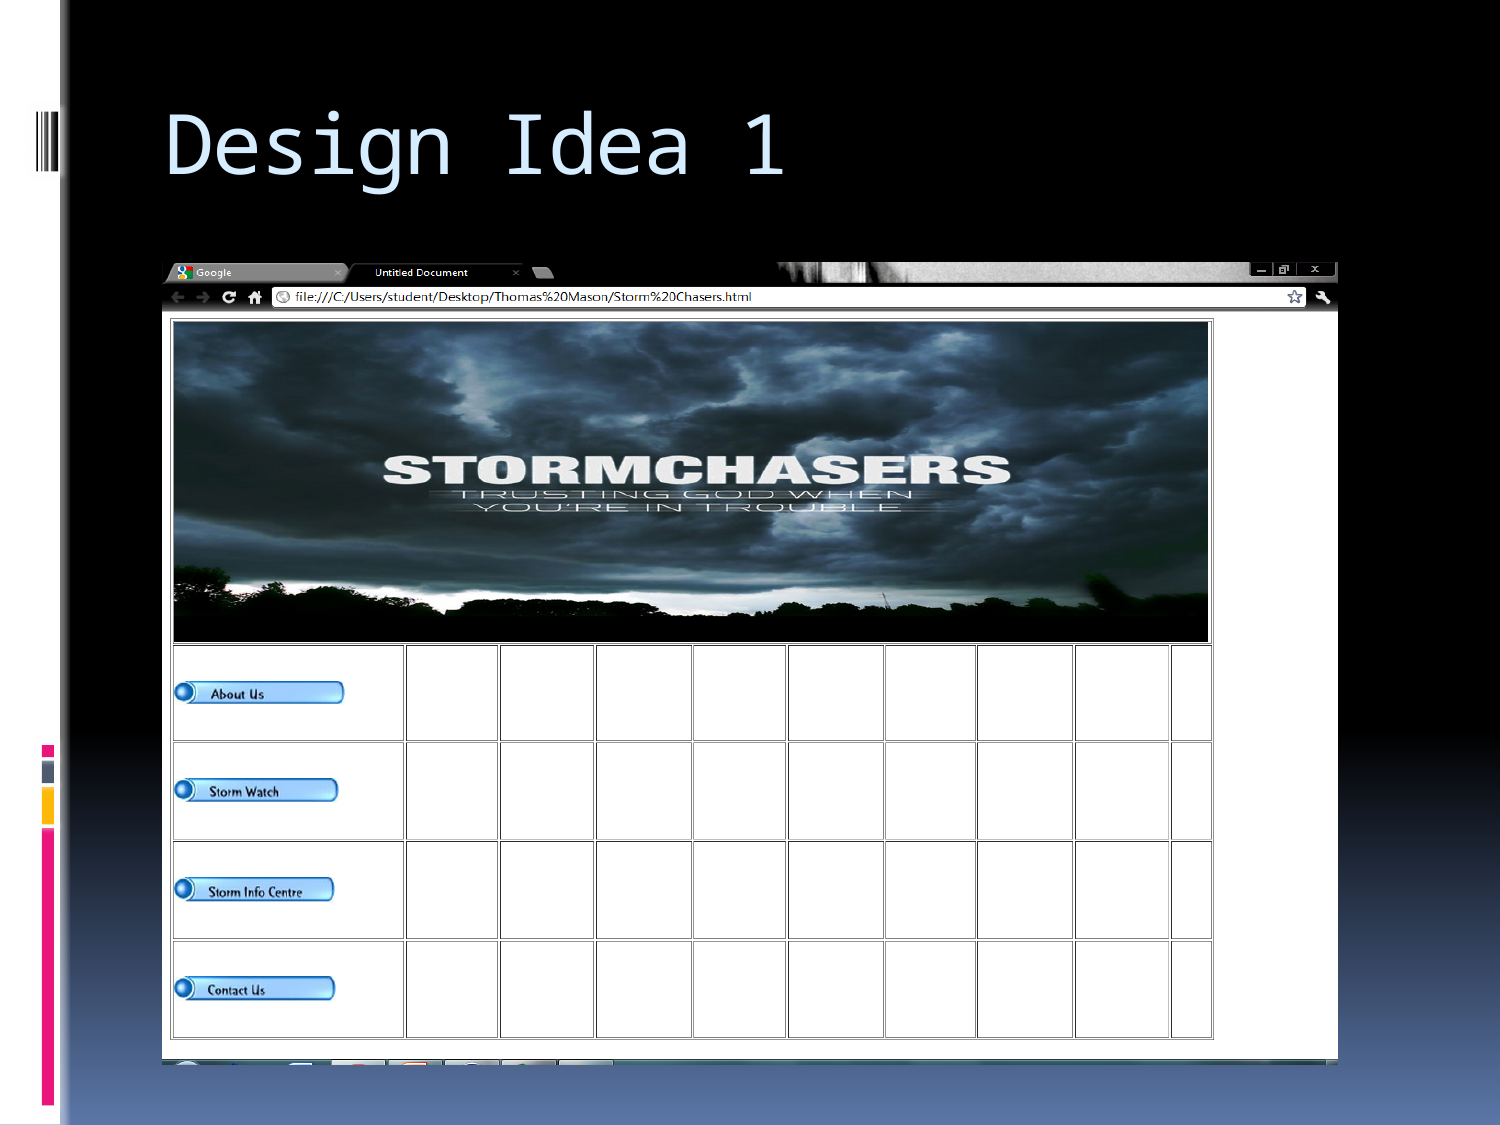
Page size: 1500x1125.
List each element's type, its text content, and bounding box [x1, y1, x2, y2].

picture [162, 262, 1338, 1066]
title Design Idea 1 [150, 83, 1425, 234]
